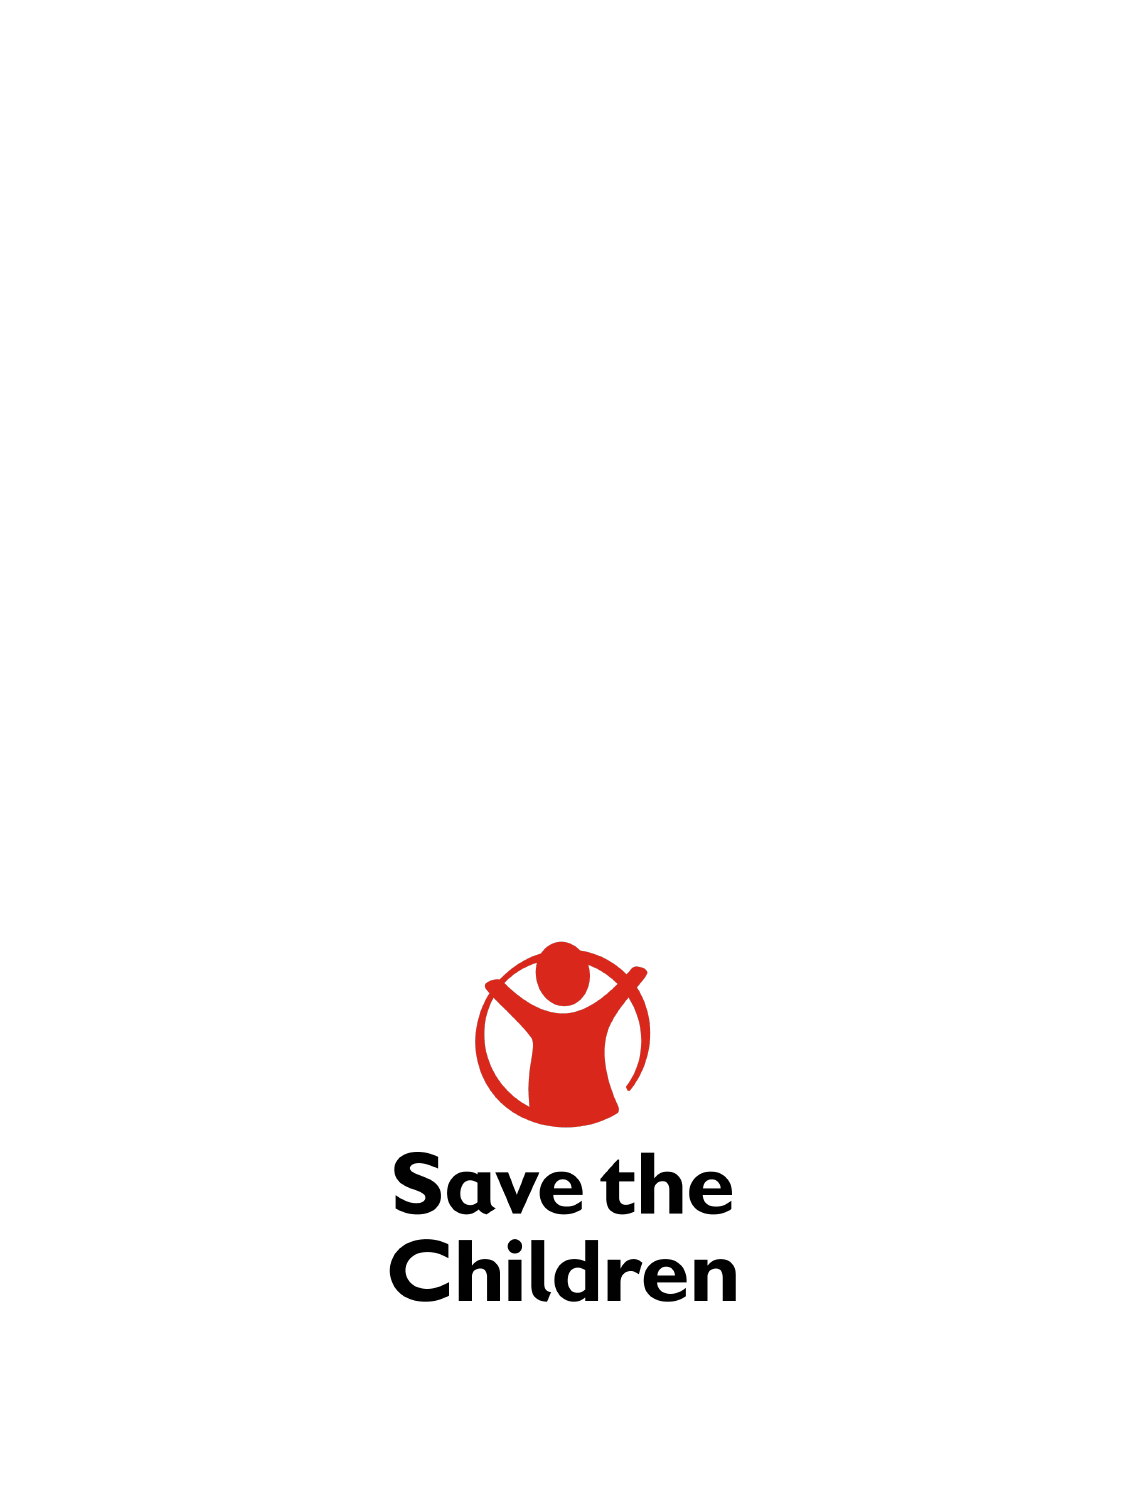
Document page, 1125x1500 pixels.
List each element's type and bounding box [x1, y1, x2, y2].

picture [356, 908, 769, 1335]
